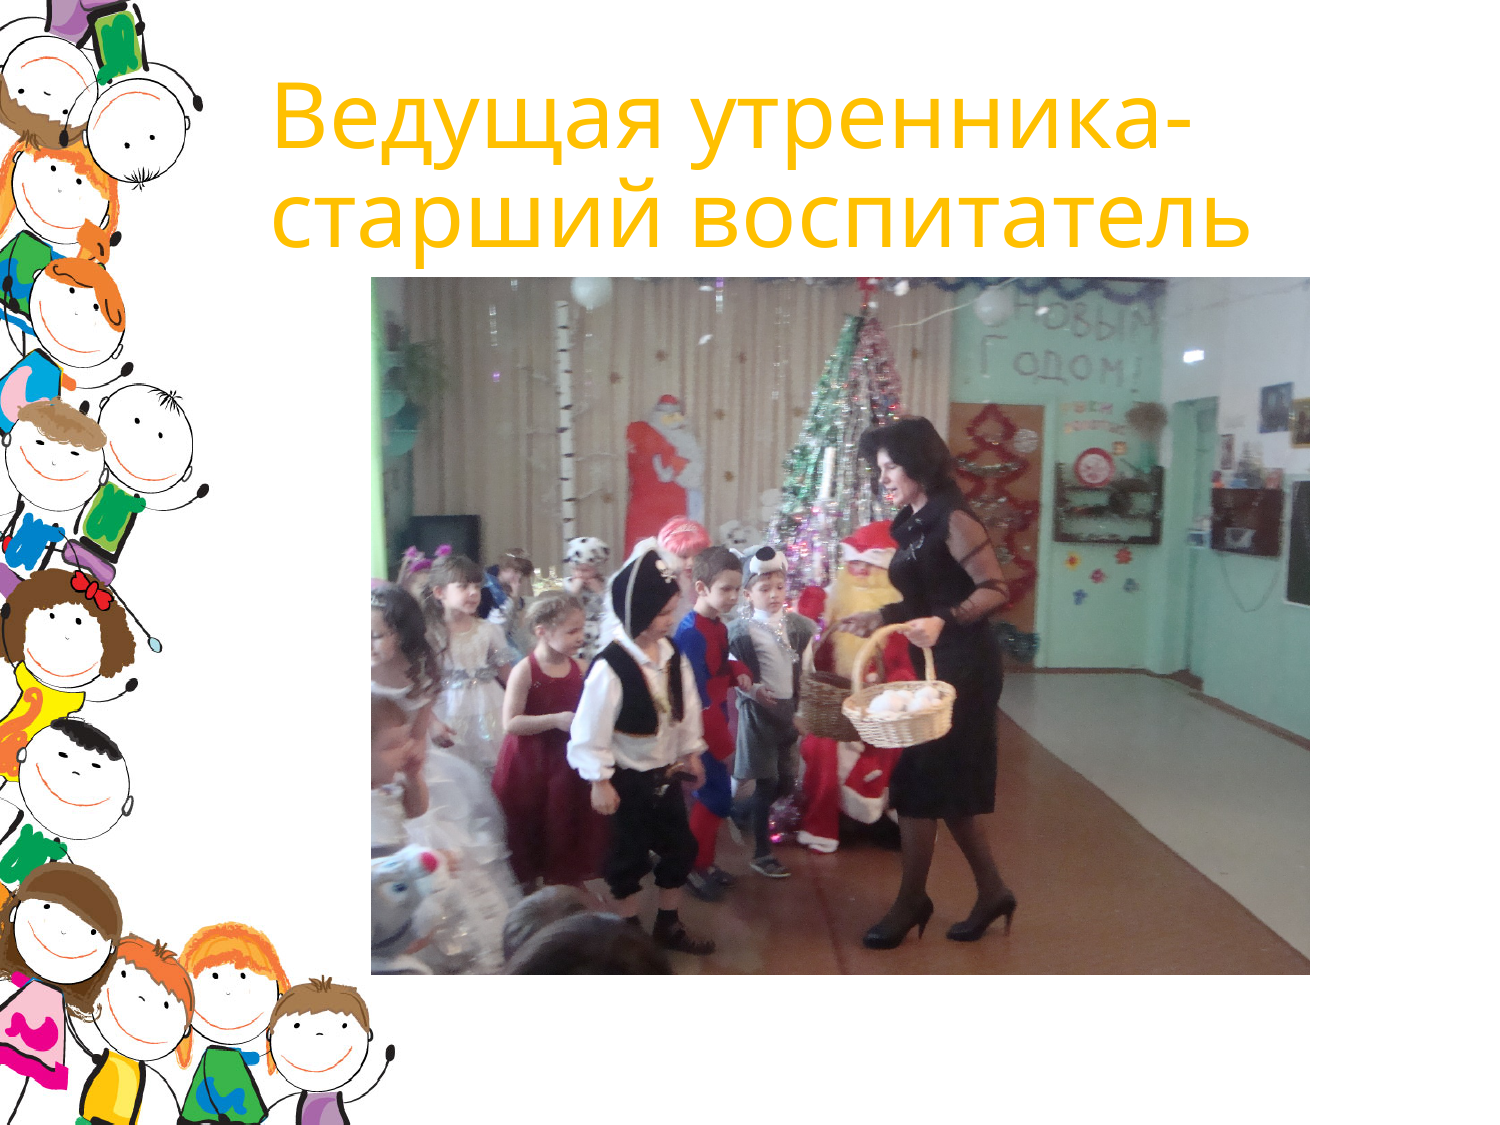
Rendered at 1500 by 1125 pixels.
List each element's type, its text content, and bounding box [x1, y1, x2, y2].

title Ведущая утренника-старший воспитатель [254, 59, 1397, 278]
picture [0, 0, 1500, 1125]
picture [0, 262, 10, 274]
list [371, 277, 1310, 975]
